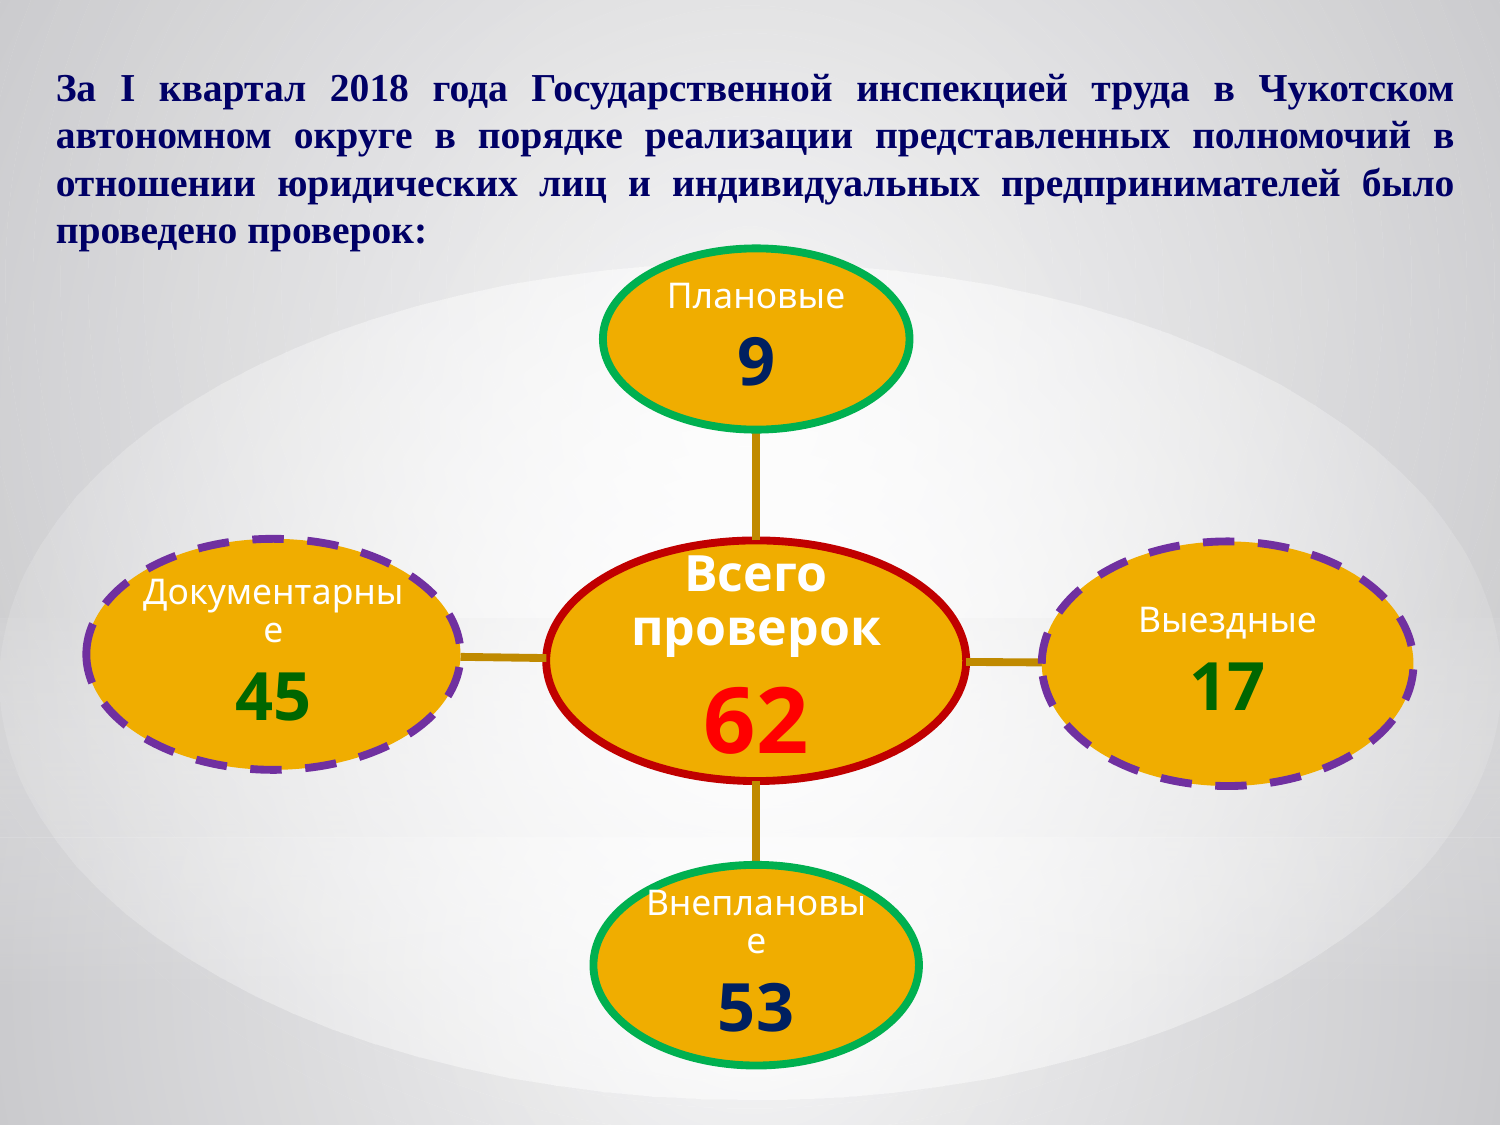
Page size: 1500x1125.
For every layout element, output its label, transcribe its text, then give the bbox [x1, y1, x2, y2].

text_box За I квартал 2018 года Государственной инспекцией труда в Чукотском автономном округе в порядке реализации представленных полномочий в отношении юридических лиц и индивидуальных предпринимателей было проведено проверок: [40, 54, 1471, 219]
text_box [40, 219, 1471, 1094]
